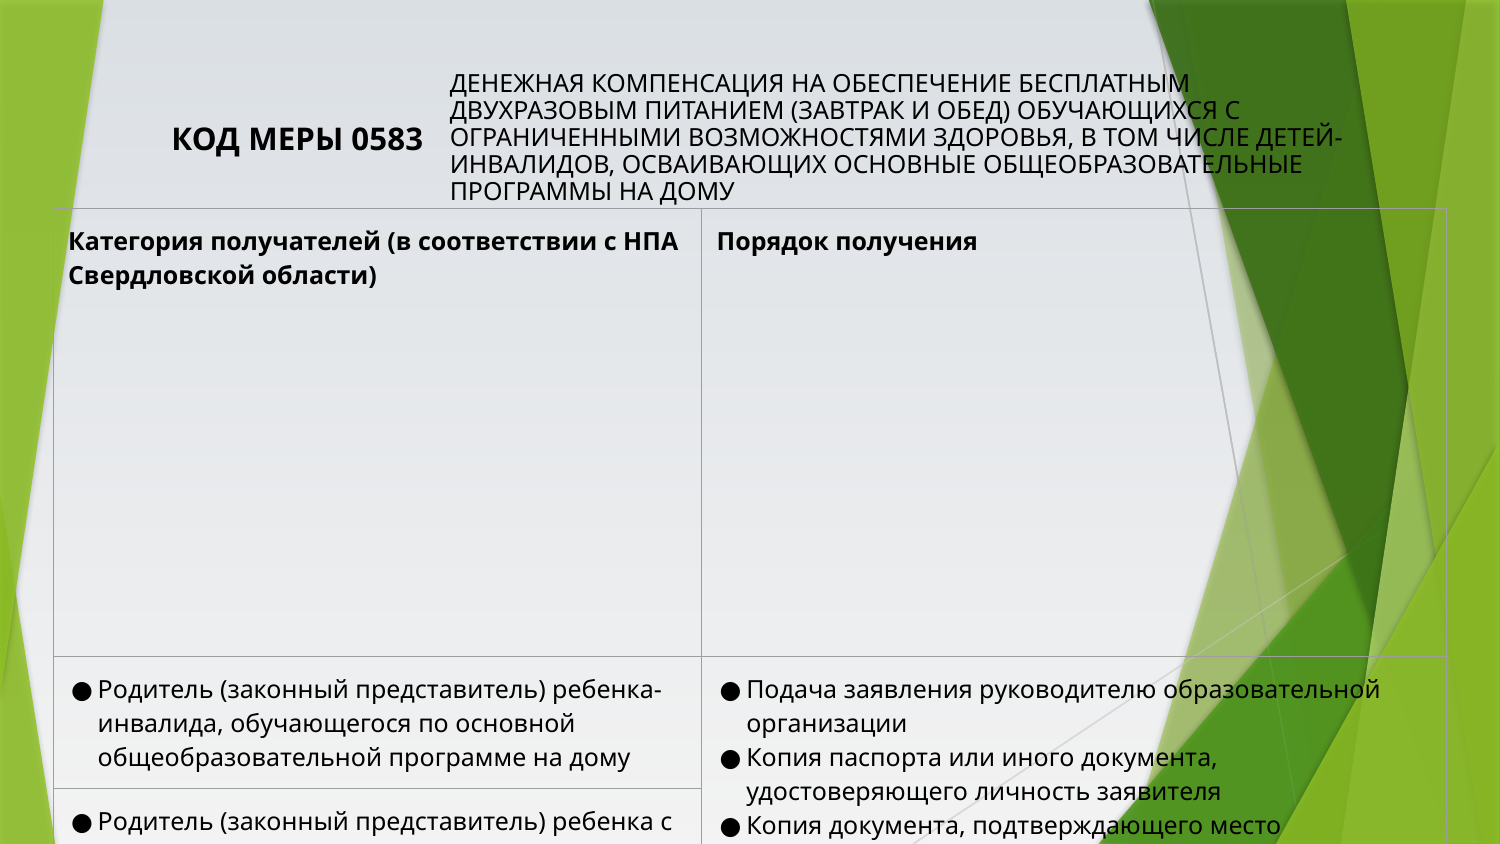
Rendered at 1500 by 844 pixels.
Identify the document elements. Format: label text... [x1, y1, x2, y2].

text_box КОД МЕРЫ 0583 [122, 79, 439, 196]
table_header Порядок получения [702, 209, 1446, 656]
table_cell Подача заявления руководителю образовательной организации Копия паспорта или иного документа, удостоверяющего личность заявителя Копия документа, подтверждающего место пребывания (жительства) заявителя на территории Свердловской области Копия свидетельства о рождении ребенка заявителя, в отношении которого назначается денежная компенсация Копия заключения психолого-медико-педагогической комиссии Сведения о банковских реквизитах и номере лицевого счета заявителя, открытого в кредитной организации РФ на имя заявителя Заявление о согласии на обработку персональных данных заявителя и обучающихся с ОВЗ в соответствии с законодательством РФ [702, 657, 1446, 844]
table_header Категория получателей (в соответствии с НПА Свердловской области) [54, 209, 701, 656]
table_cell Родитель (законный представитель) ребенка-инвалида, обучающегося по основной общеобразовательной программе на дому [54, 657, 701, 788]
title ДЕНЕЖНАЯ КОМПЕНСАЦИЯ НА ОБЕСПЕЧЕНИЕ БЕСПЛАТНЫМ ДВУХРАЗОВЫМ ПИТАНИЕМ (ЗАВТРАК И ОБЕД) ОБУЧАЮЩИХСЯ С ОГРАНИЧЕННЫМИ ВОЗМОЖНОСТЯМИ ЗДОРОВЬЯ, В ТОМ ЧИСЛЕ ДЕТЕЙ-ИНВАЛИДОВ, ОСВАИВАЮЩИХ ОСНОВНЫЕ ОБЩЕОБРАЗОВАТЕЛЬНЫЕ ПРОГРАММЫ НА ДОМУ [438, 80, 1384, 197]
table_cell Родитель (законный представитель) ребенка с ограниченными возможностями здоровья [54, 789, 701, 844]
